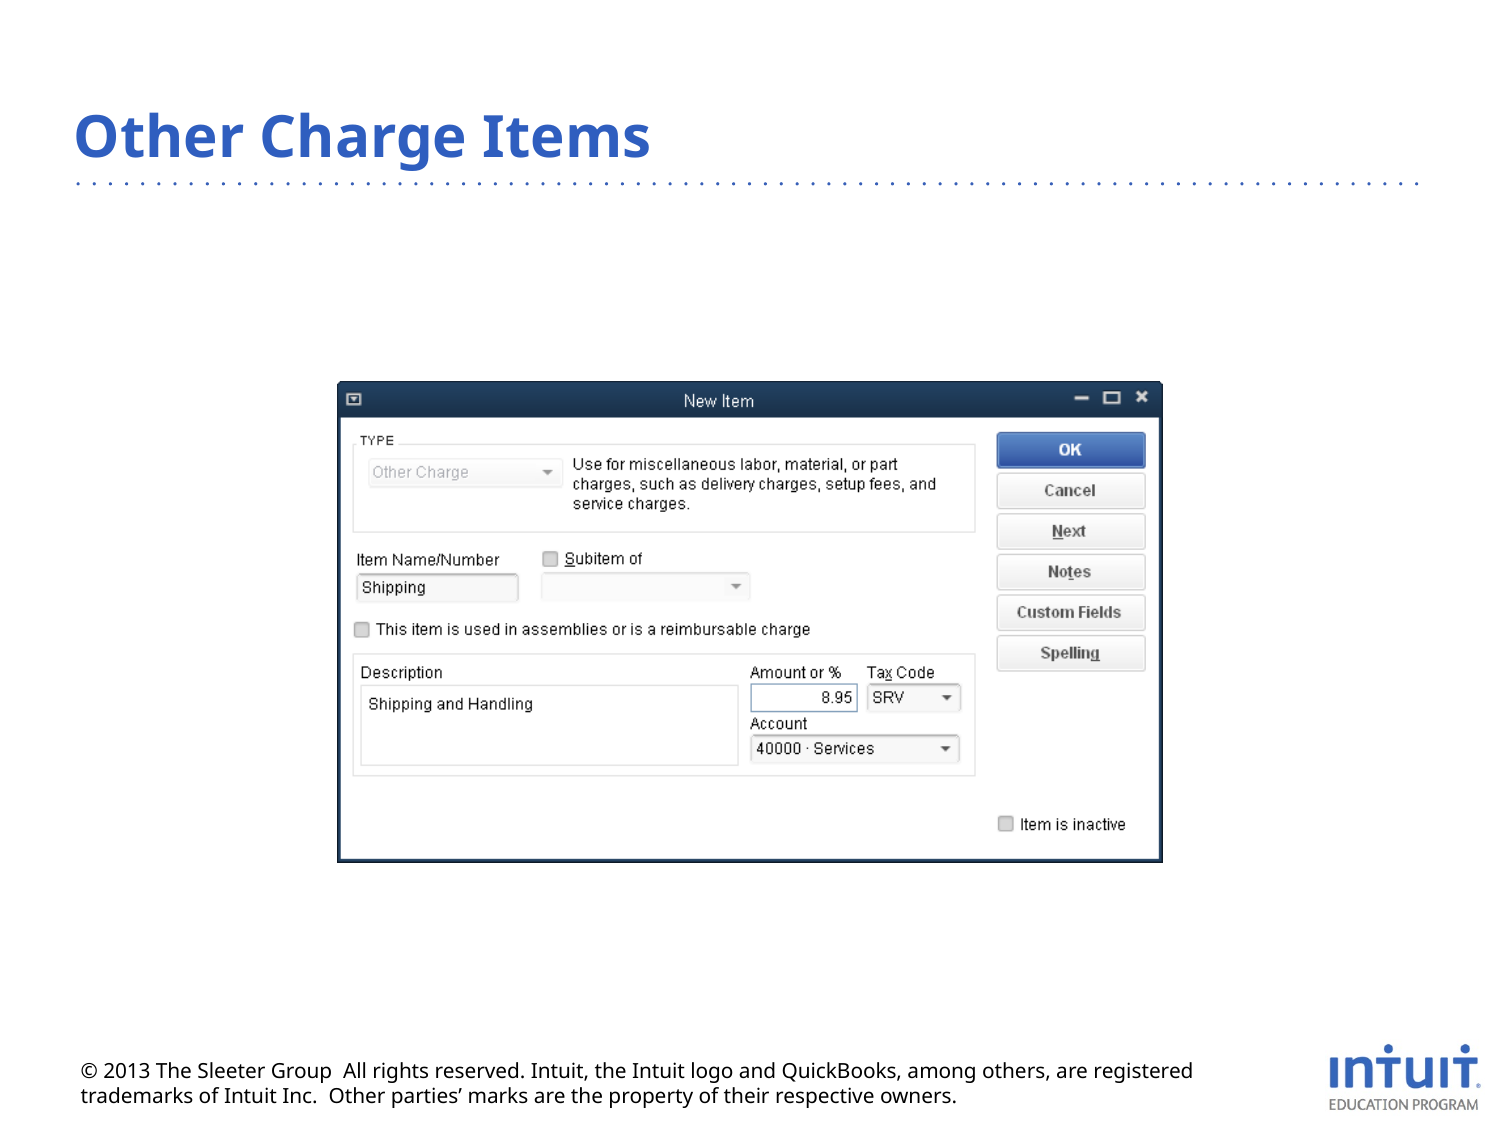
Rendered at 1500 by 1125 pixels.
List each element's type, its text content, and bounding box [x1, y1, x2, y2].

picture [337, 381, 1163, 863]
picture [1325, 1039, 1485, 1116]
title Other Charge Items [73, 62, 1424, 169]
